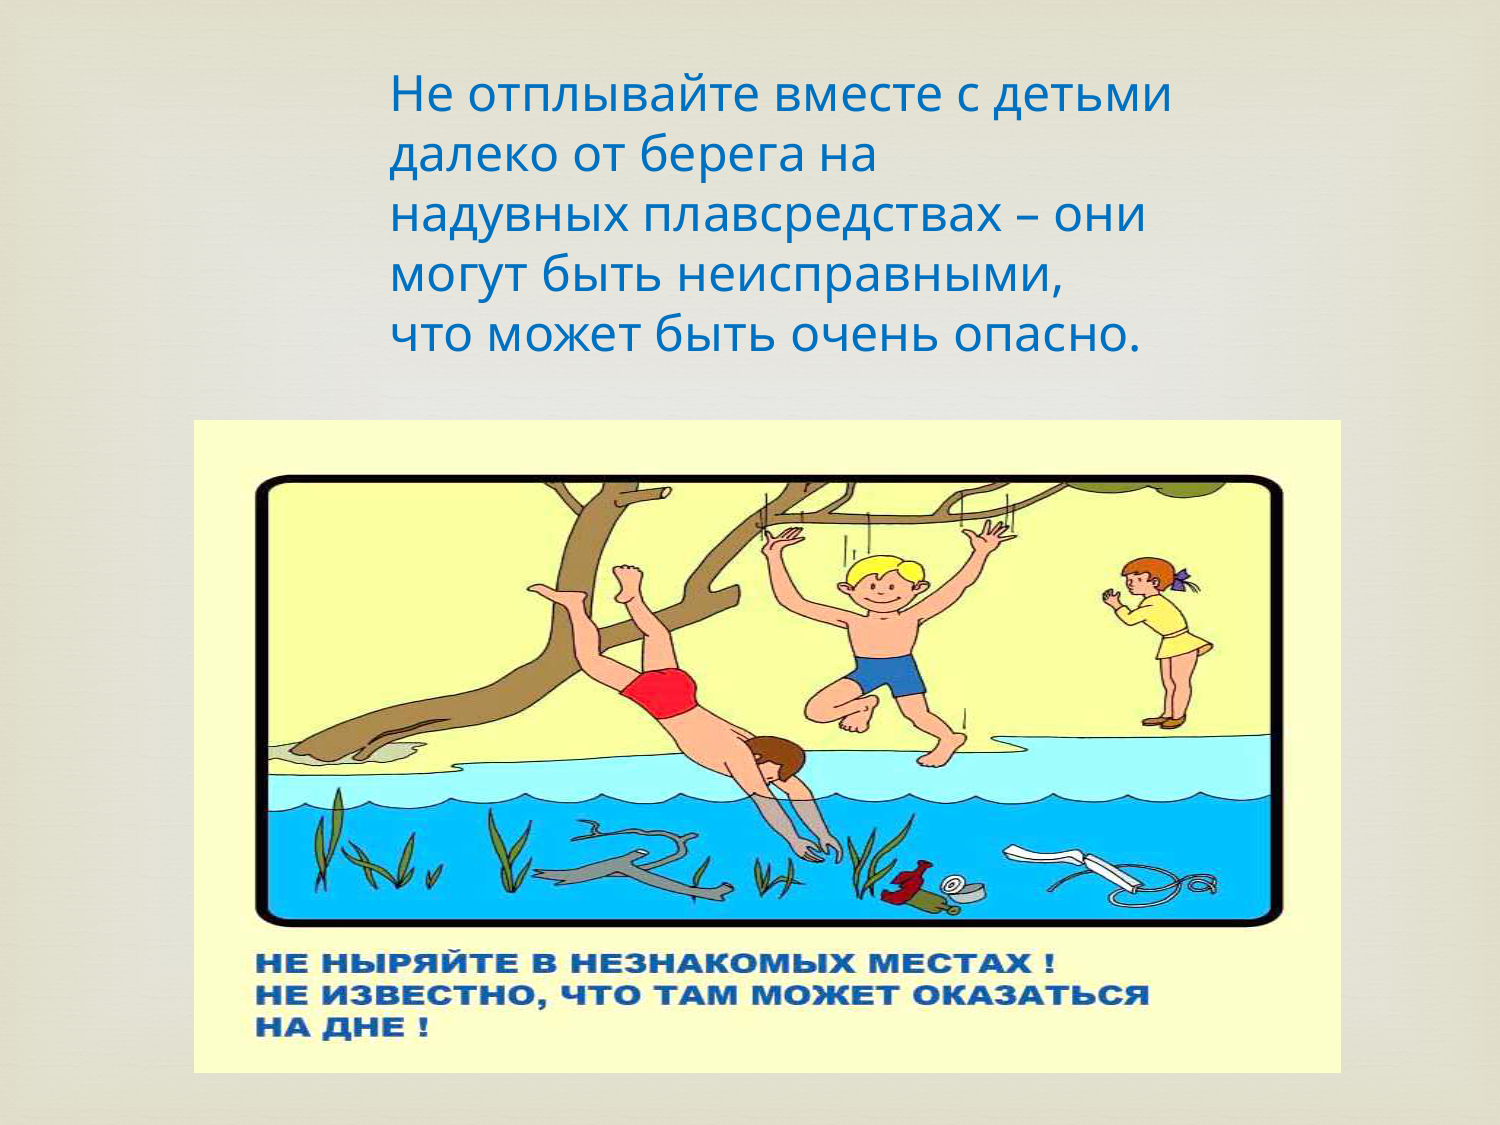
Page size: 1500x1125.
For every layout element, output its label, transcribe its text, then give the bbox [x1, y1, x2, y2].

picture [194, 420, 1342, 1074]
text_box Не отплывайте вместе с детьми далеко от берега на надувных плавсредствах – они могут быть неисправными, что может быть очень опасно. [375, 54, 1199, 370]
